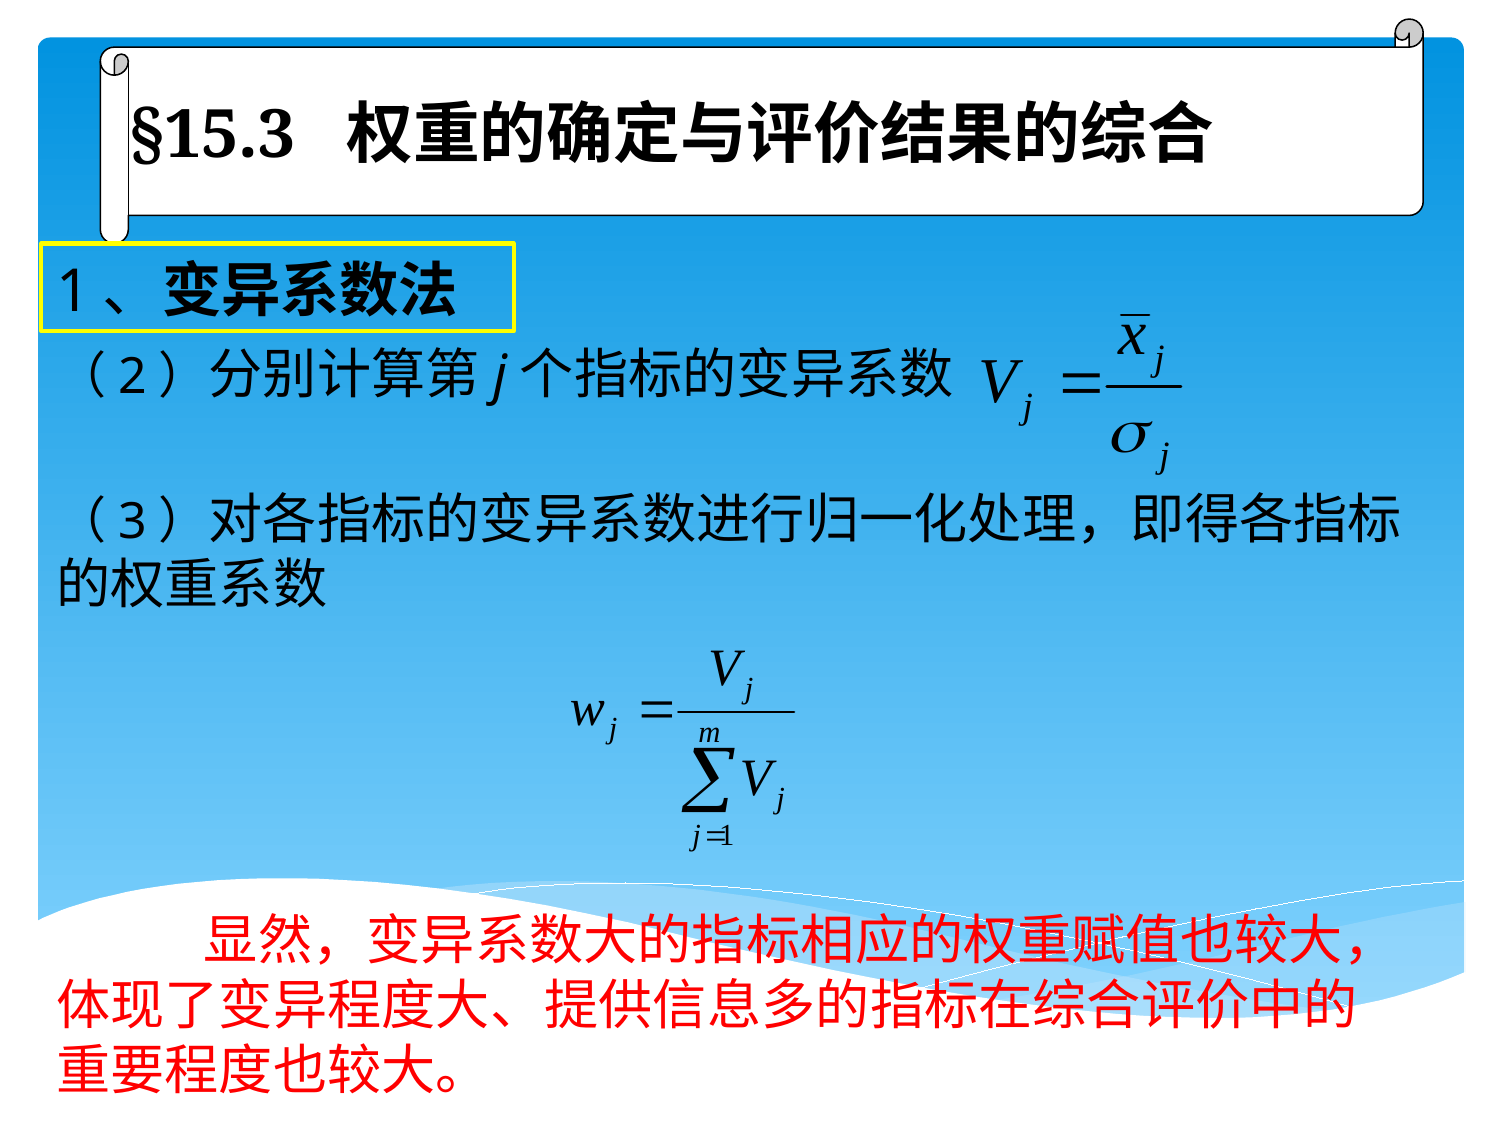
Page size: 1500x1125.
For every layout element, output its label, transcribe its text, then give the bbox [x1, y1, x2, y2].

subtitle （2）分别计算第j个指标的变异系数 （3）对各指标的变异系数进行归一化处理，即得各指标的权重系数 显然，变异系数大的指标相应的权重赋值也较大，体现了变异程度大、提供信息多的指标在综合评价中的重要程度也较大。 [41, 260, 1424, 1125]
title 1、变异系数法 [41, 243, 514, 331]
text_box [974, 290, 1193, 488]
text_box §15.3 权重的确定与评价结果的综合 [100, 19, 1424, 243]
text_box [560, 633, 807, 866]
